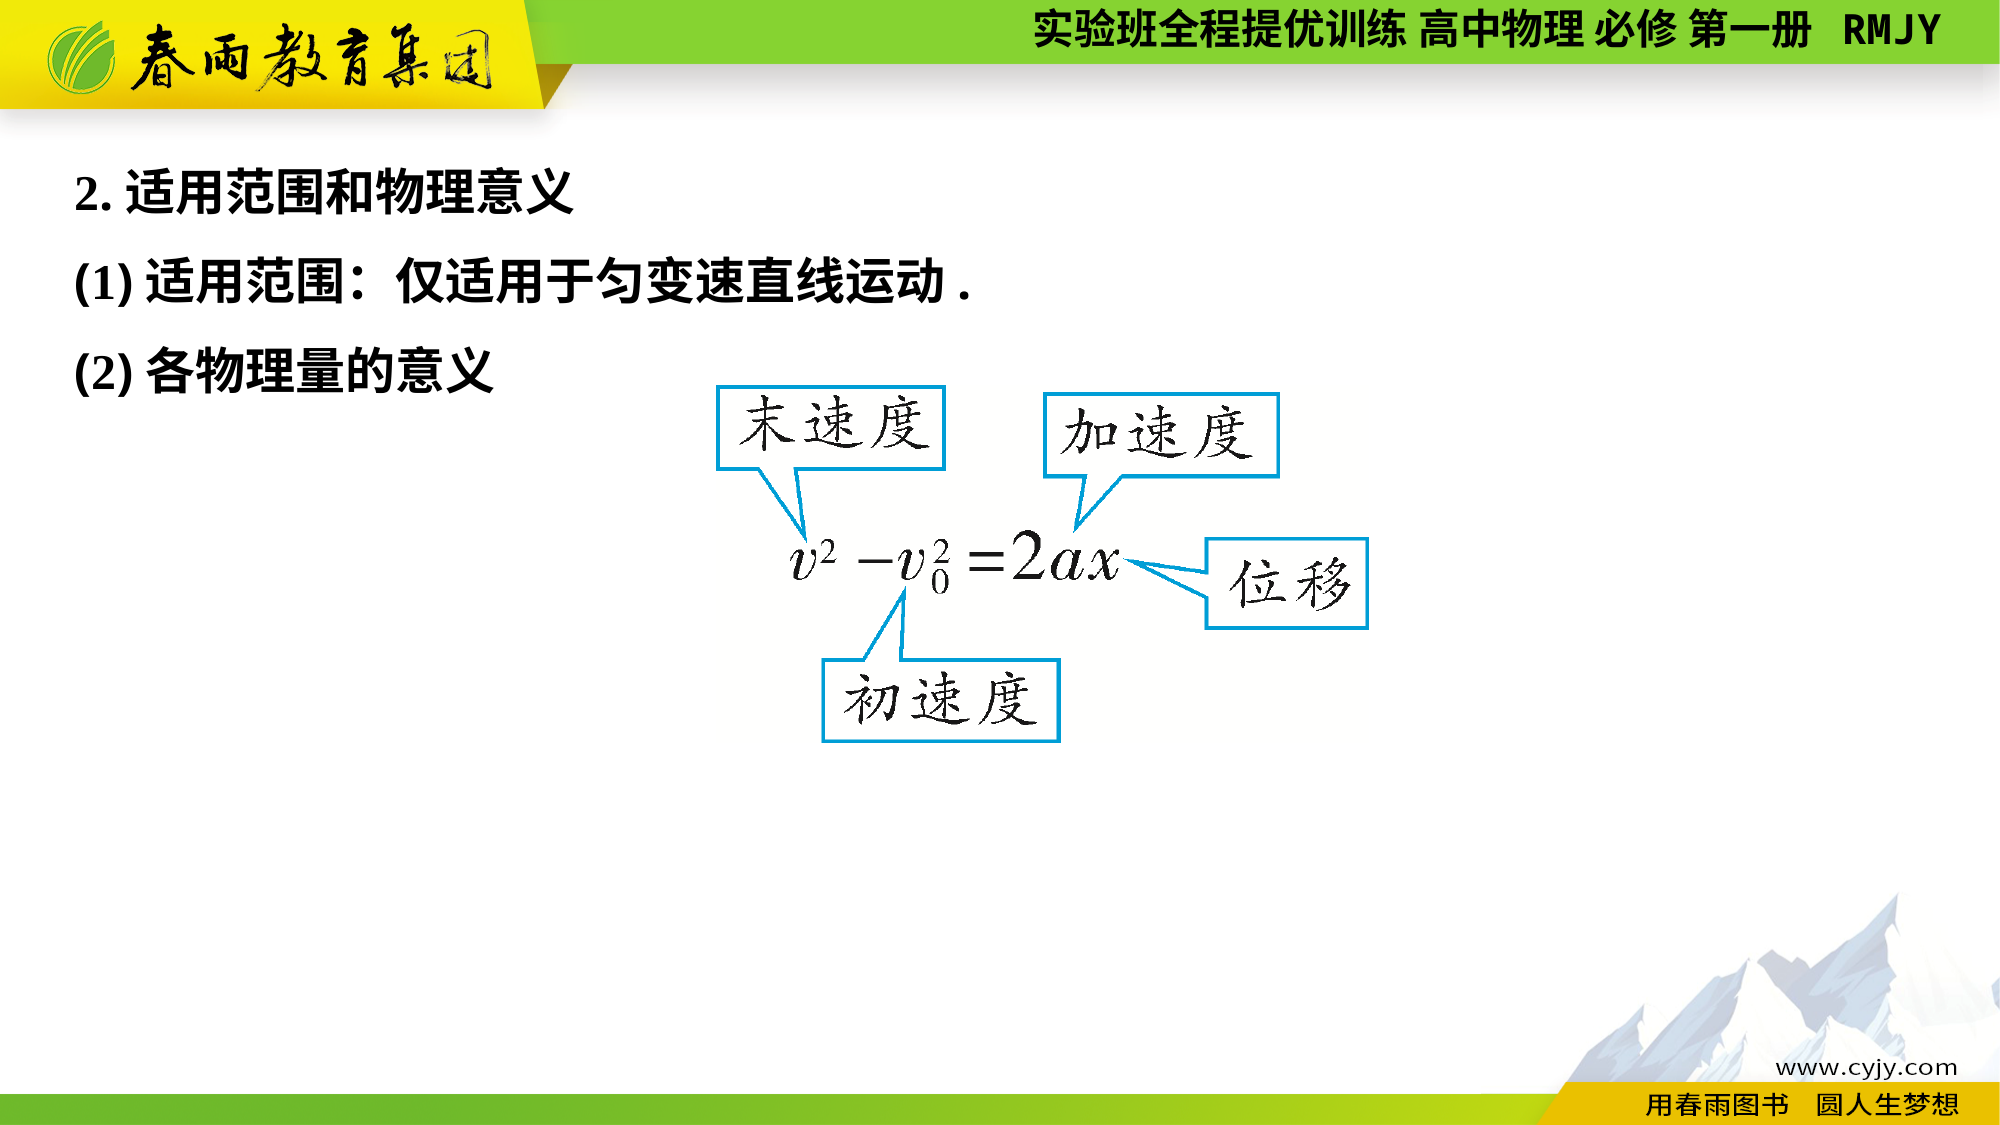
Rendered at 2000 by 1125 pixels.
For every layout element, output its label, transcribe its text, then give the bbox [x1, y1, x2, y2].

list 2.适用范围和物理意义 (1)适用范围：仅适用于匀变速直线运动. (2)各物理量的意义 [59, 122, 1944, 411]
picture [0, 0, 2000, 1125]
